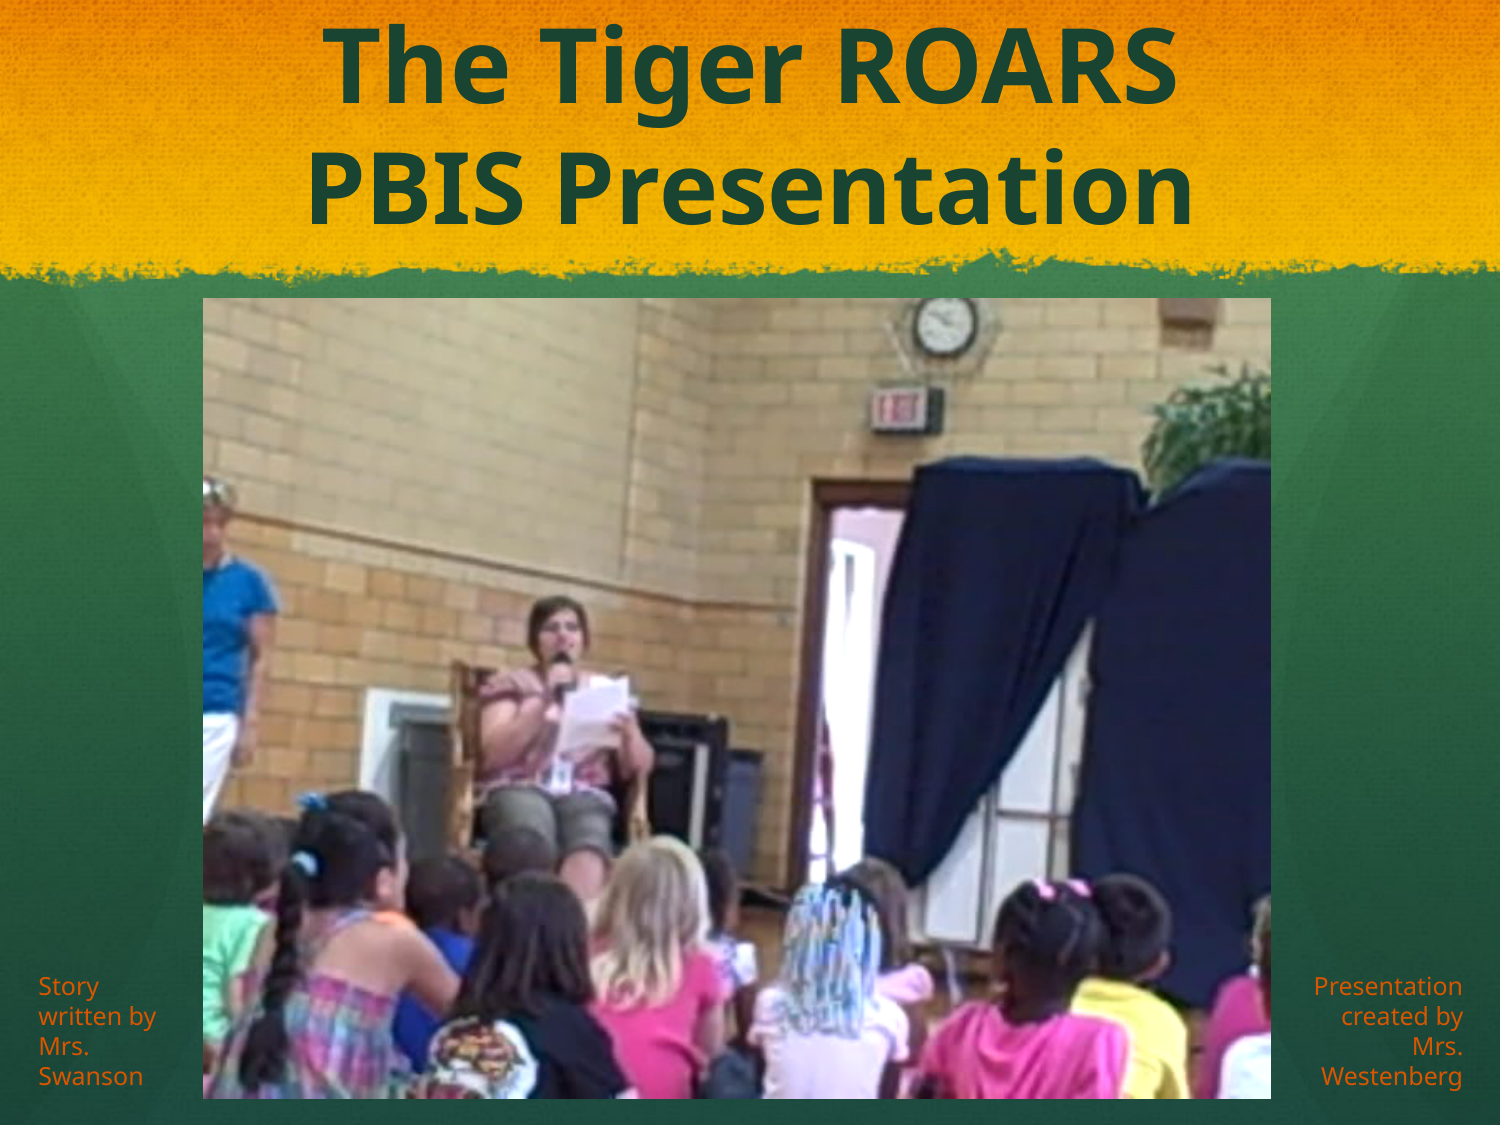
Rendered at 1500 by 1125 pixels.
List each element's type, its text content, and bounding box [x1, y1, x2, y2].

text_box The Tiger ROARS PBIS Presentation [23, 25, 1479, 252]
picture [0, 0, 1500, 1125]
text_box Presentation created by Mrs. Westenberg [1334, 963, 1479, 1098]
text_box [202, 297, 1273, 1101]
text_box Story written by Mrs. Swanson [23, 963, 192, 1098]
